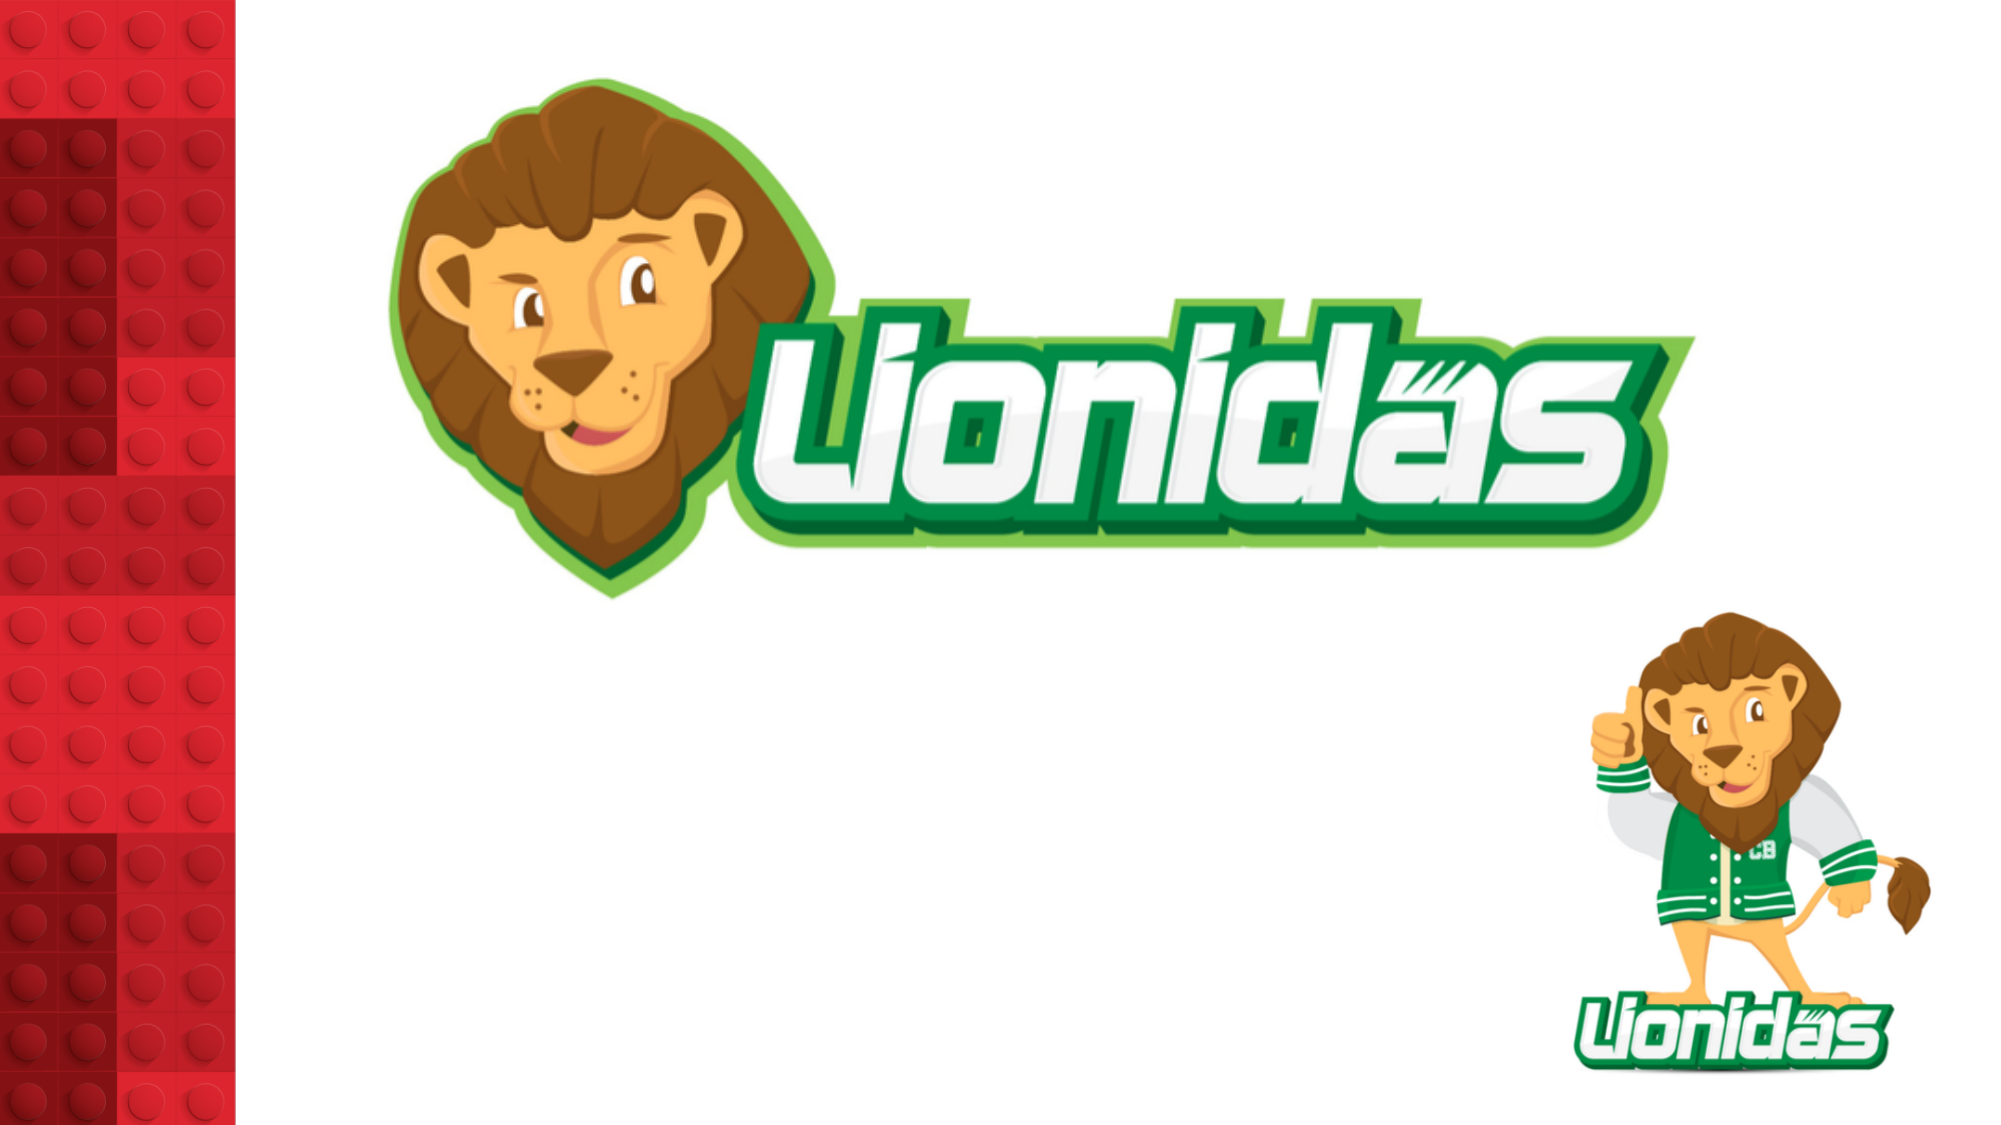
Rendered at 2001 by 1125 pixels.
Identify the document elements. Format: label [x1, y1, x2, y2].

picture [359, 39, 1947, 1086]
picture [0, 0, 288, 1125]
